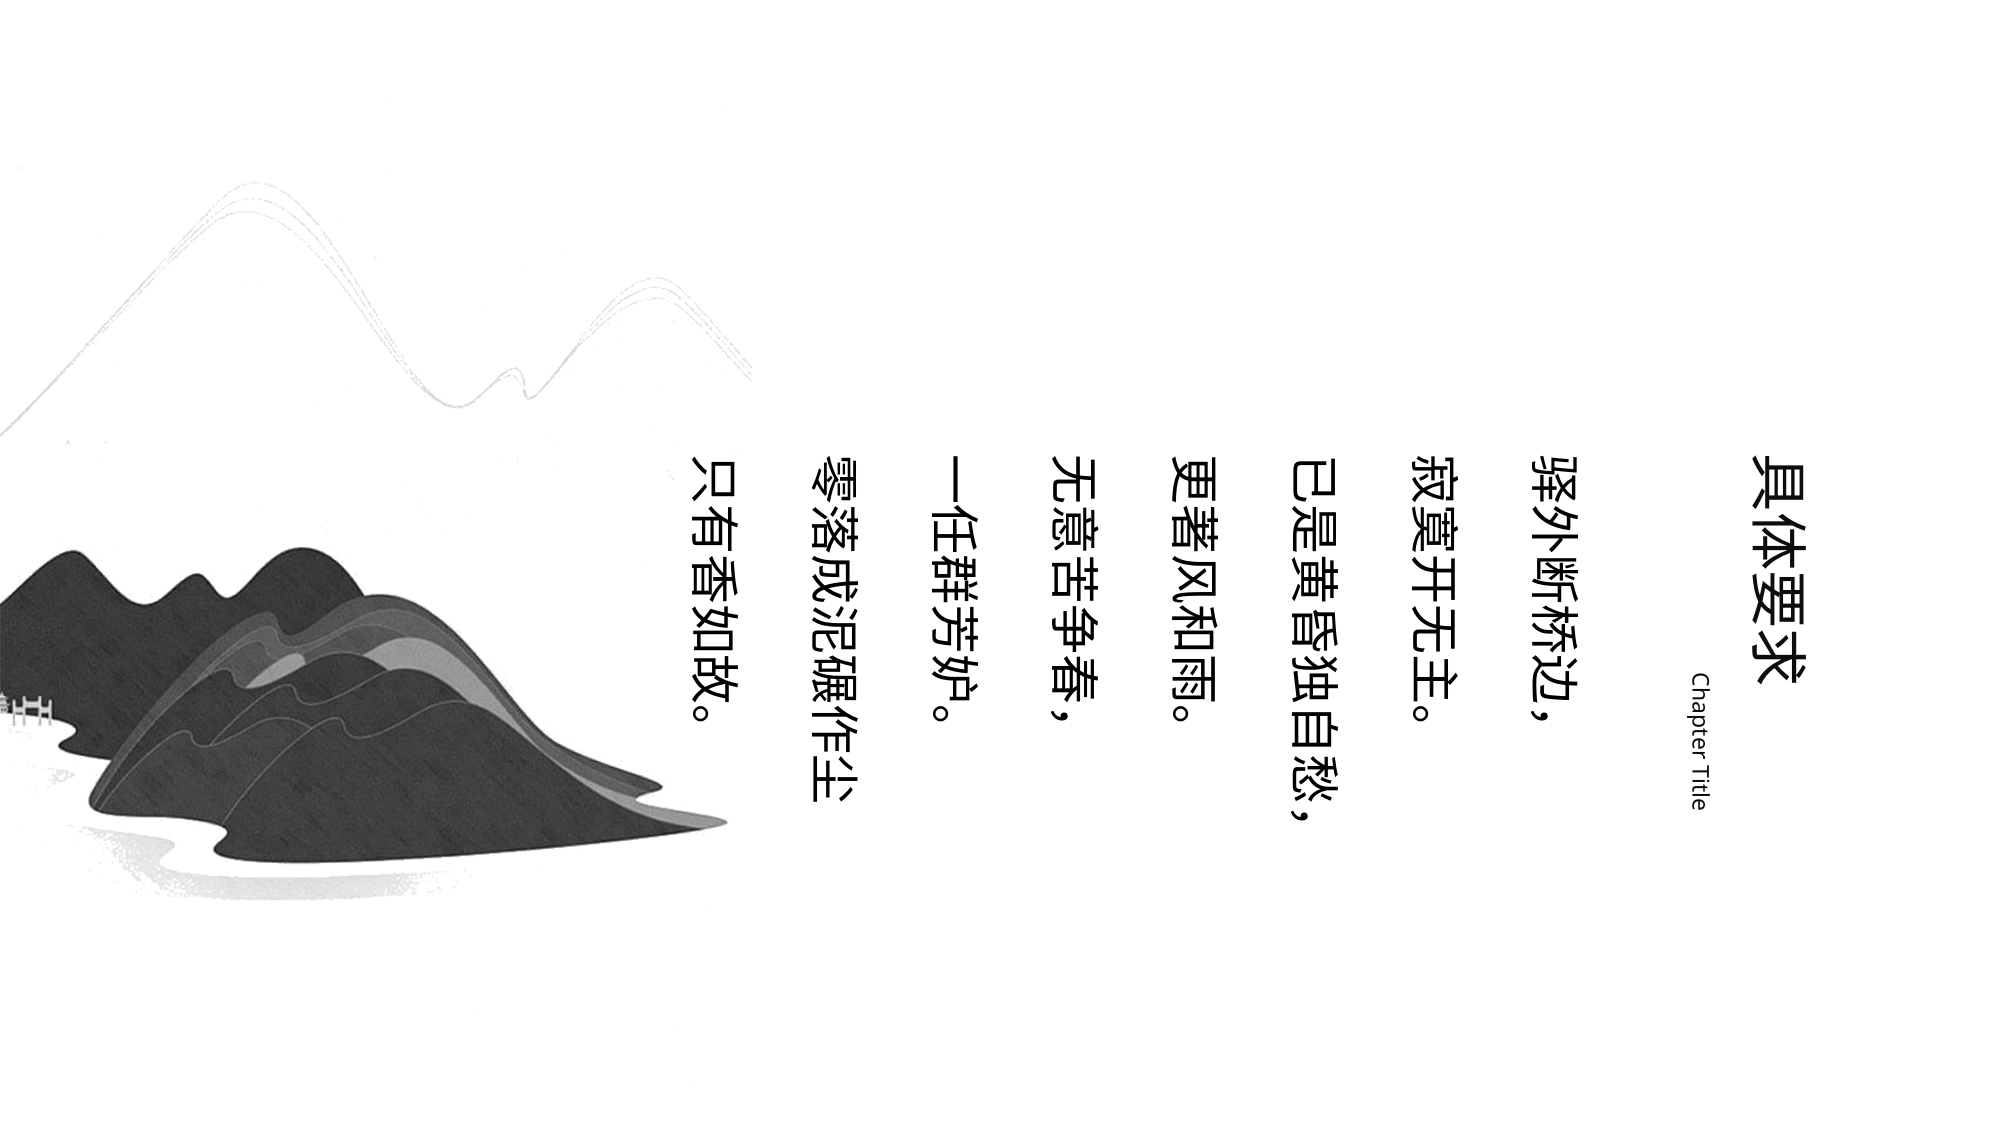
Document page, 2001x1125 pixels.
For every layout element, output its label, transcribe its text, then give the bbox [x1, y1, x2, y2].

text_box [1664, 439, 1824, 827]
picture [0, 101, 752, 1125]
text_box 驿外断桥边， 寂寞开无主。 已是黄昏独自愁， 更著风和雨。 无意苦争春， 一任群芳妒。 零落成泥碾作尘 只有香如故。 [752, 439, 1655, 870]
